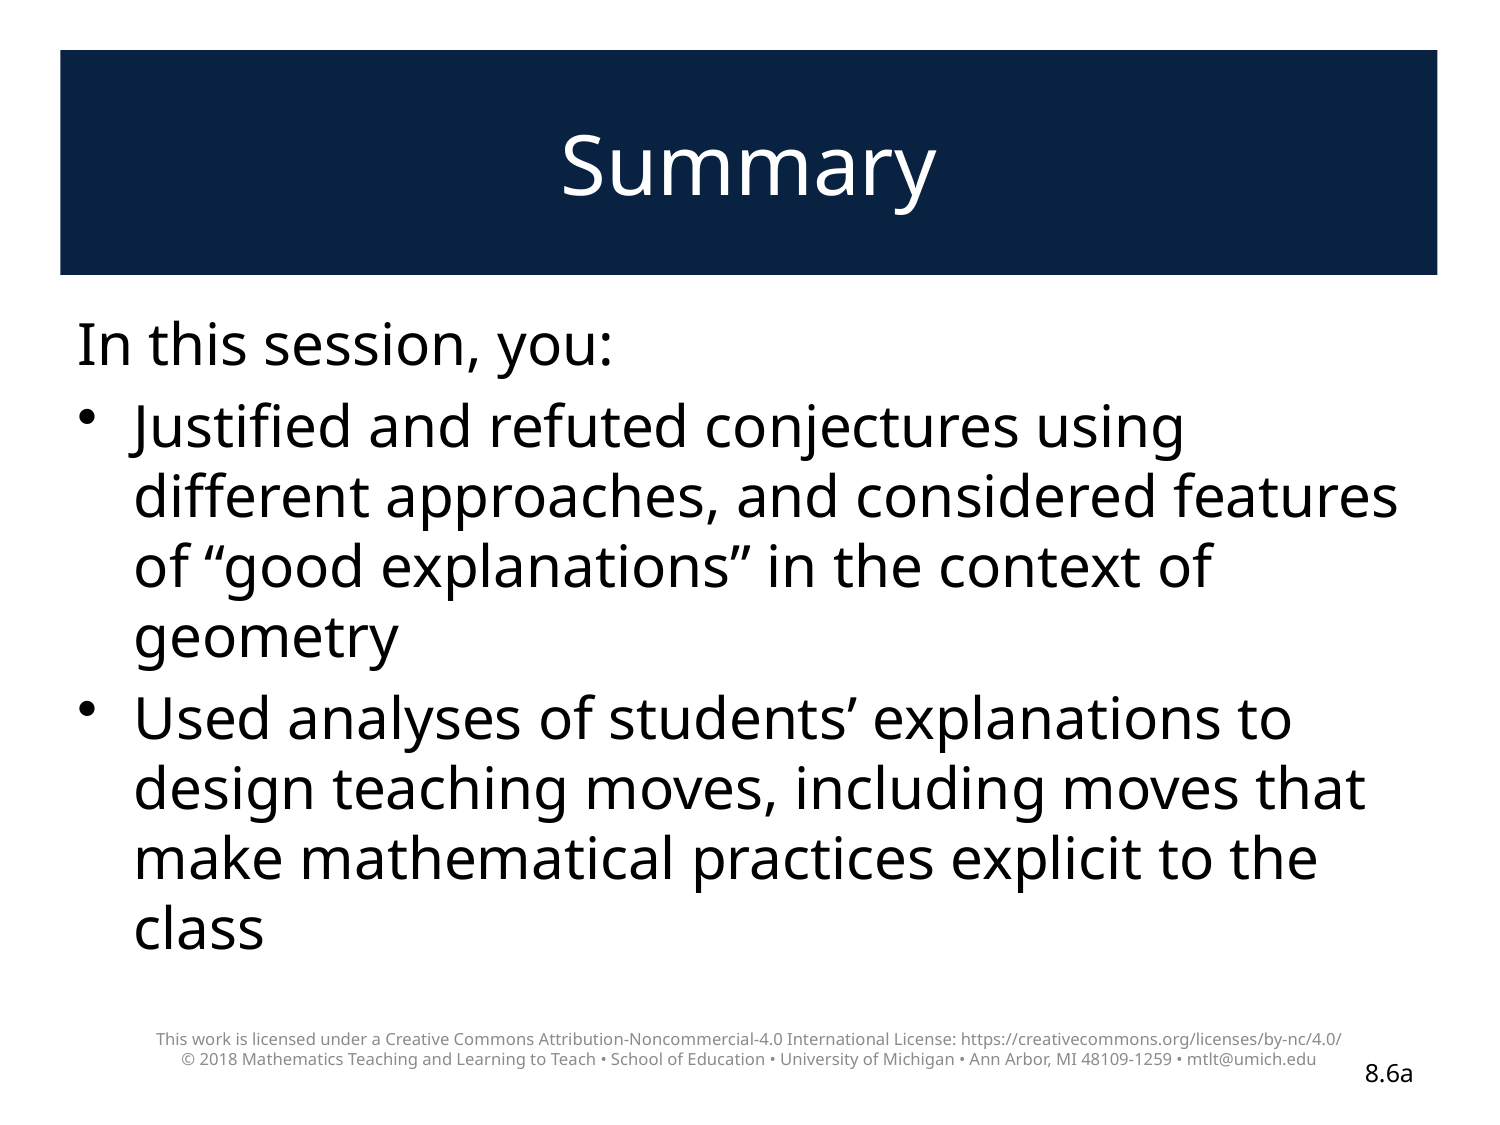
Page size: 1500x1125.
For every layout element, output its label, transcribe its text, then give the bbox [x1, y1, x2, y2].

text_box 8.6a [1349, 1050, 1429, 1095]
list In this session, you: Justified and refuted conjectures using different approaches, and considered features of “good explanations” in the context of geometry Used analyses of students’ explanations to design teaching moves, including moves that make mathematical practices explicit to the class [62, 299, 1438, 1005]
title Summary [60, 50, 1438, 275]
footer This work is licensed under a Creative Commons Attribution-Noncommercial-4.0 International License: https://creativecommons.org/licenses/by-nc/4.0/ © 2018 Mathematics Teaching and Learning to Teach • School of Education • University of Michigan • Ann Arbor, MI 48109-1259 • mtlt@umich.edu [62, 1009, 1438, 1088]
